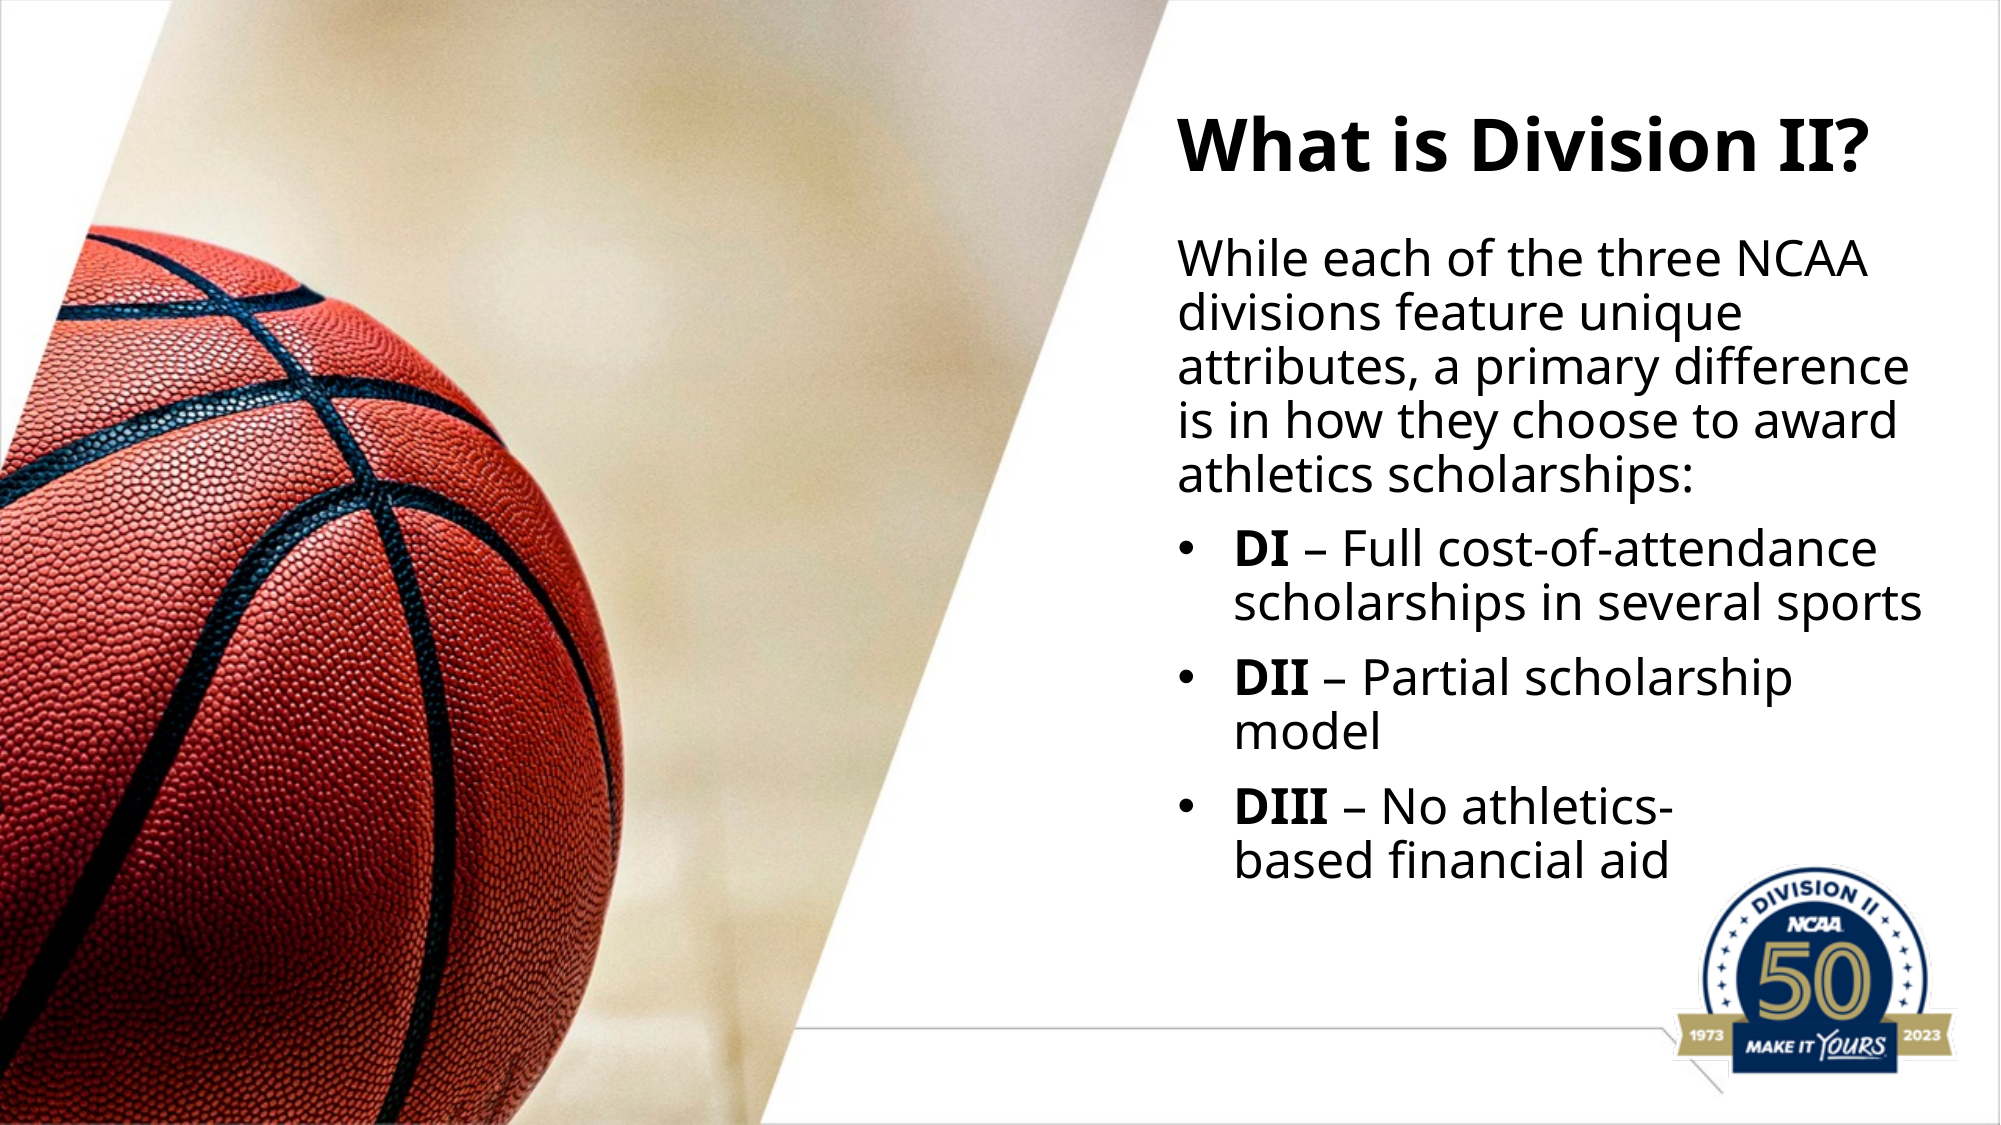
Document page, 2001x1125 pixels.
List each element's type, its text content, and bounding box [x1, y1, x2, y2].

list What is Division II? [1162, 101, 1951, 225]
list While each of the three NCAA divisions feature unique attributes, a primary difference is in how they choose to award athletics scholarships: DI – Full cost-of-attendance scholarships in several sports DII – Partial scholarship model DIII – No athletics- based financial aid [1162, 225, 1951, 966]
picture [0, 0, 2000, 1125]
